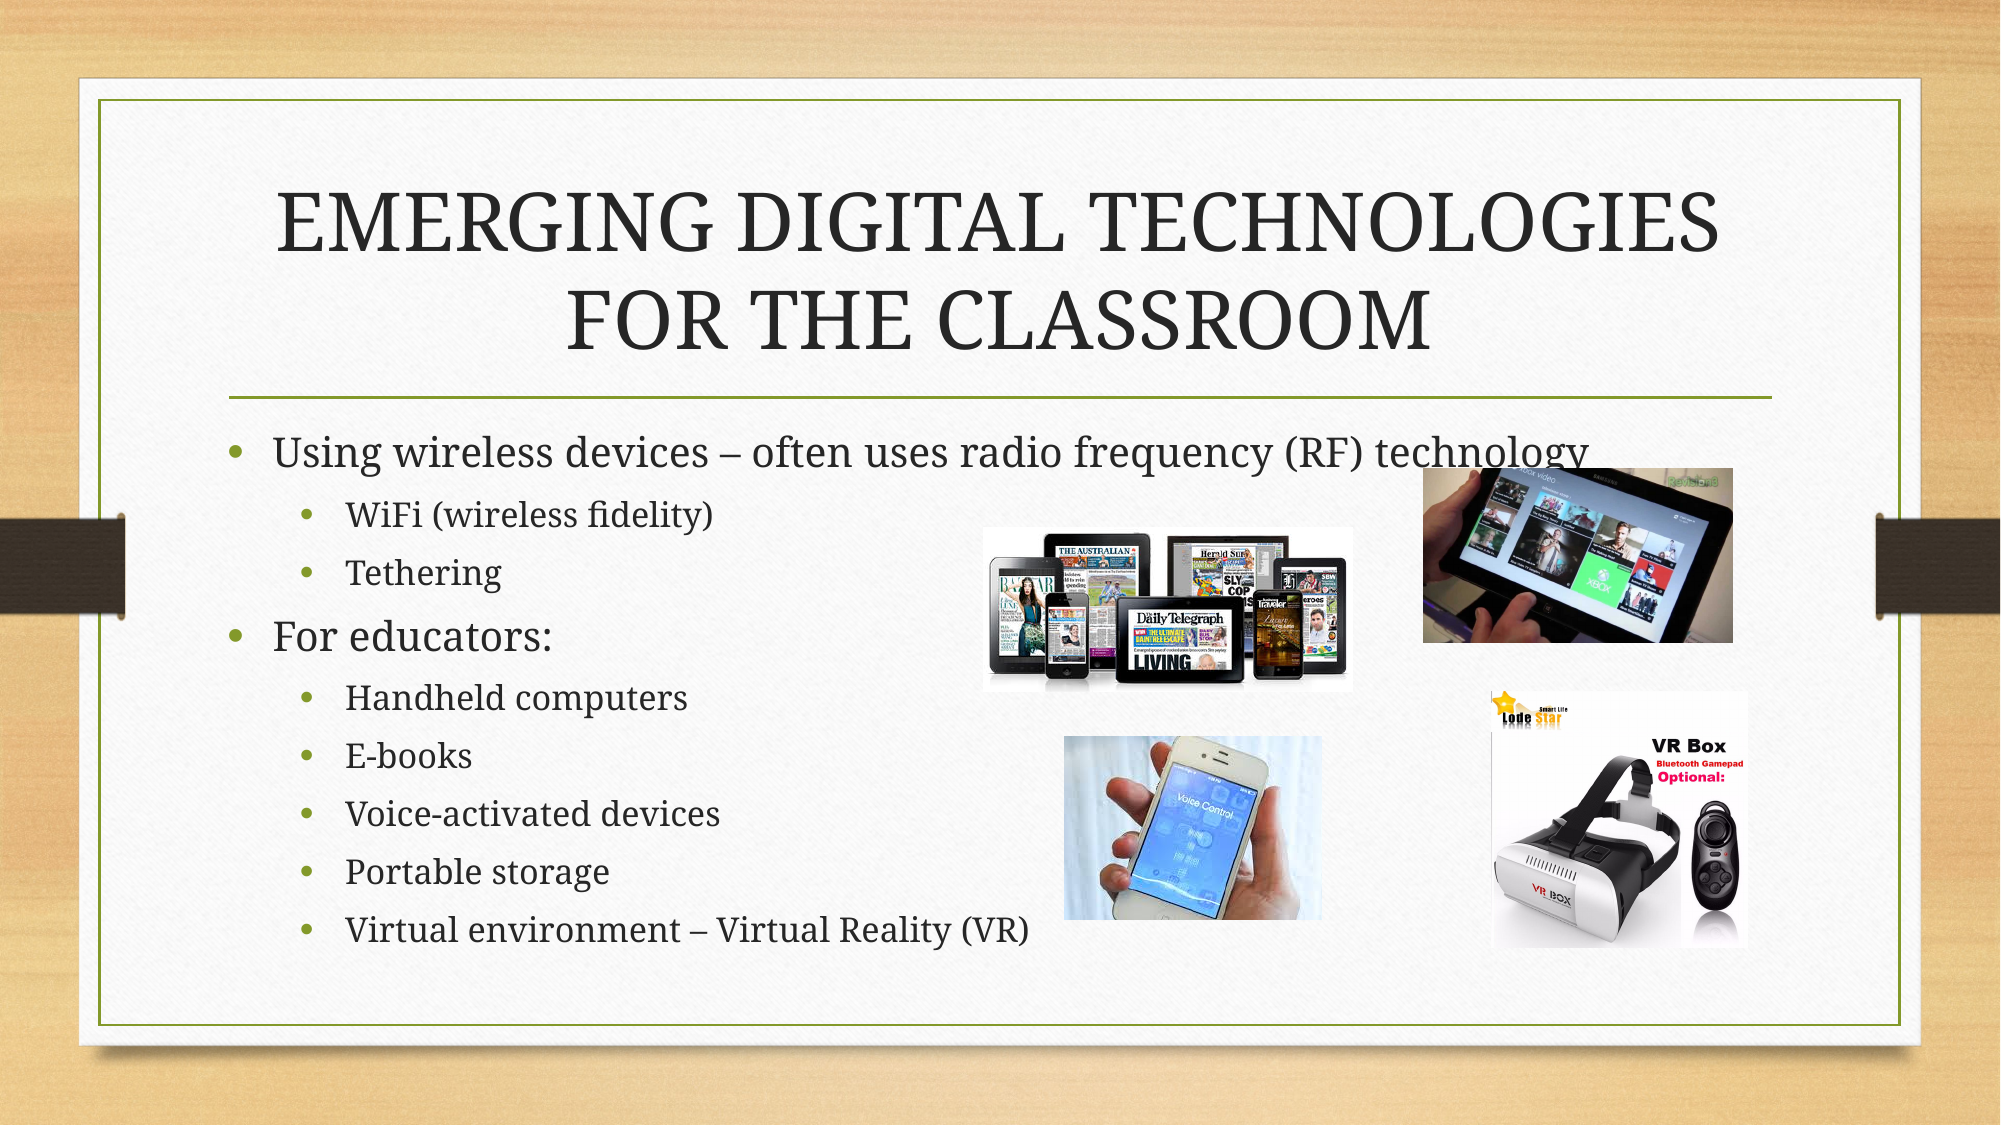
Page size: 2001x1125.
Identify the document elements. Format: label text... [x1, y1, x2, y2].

list Using wireless devices – often uses radio frequency (RF) technology WiFi (wireless fidelity) Tethering For educators: Handheld computers E-books Voice-activated devices Portable storage Virtual environment – Virtual Reality (VR) [212, 419, 1788, 964]
picture [0, 0, 2001, 1125]
title EMERGING DIGITAL TECHNOLOGIES FOR THE CLASSROOM [212, 161, 1788, 375]
